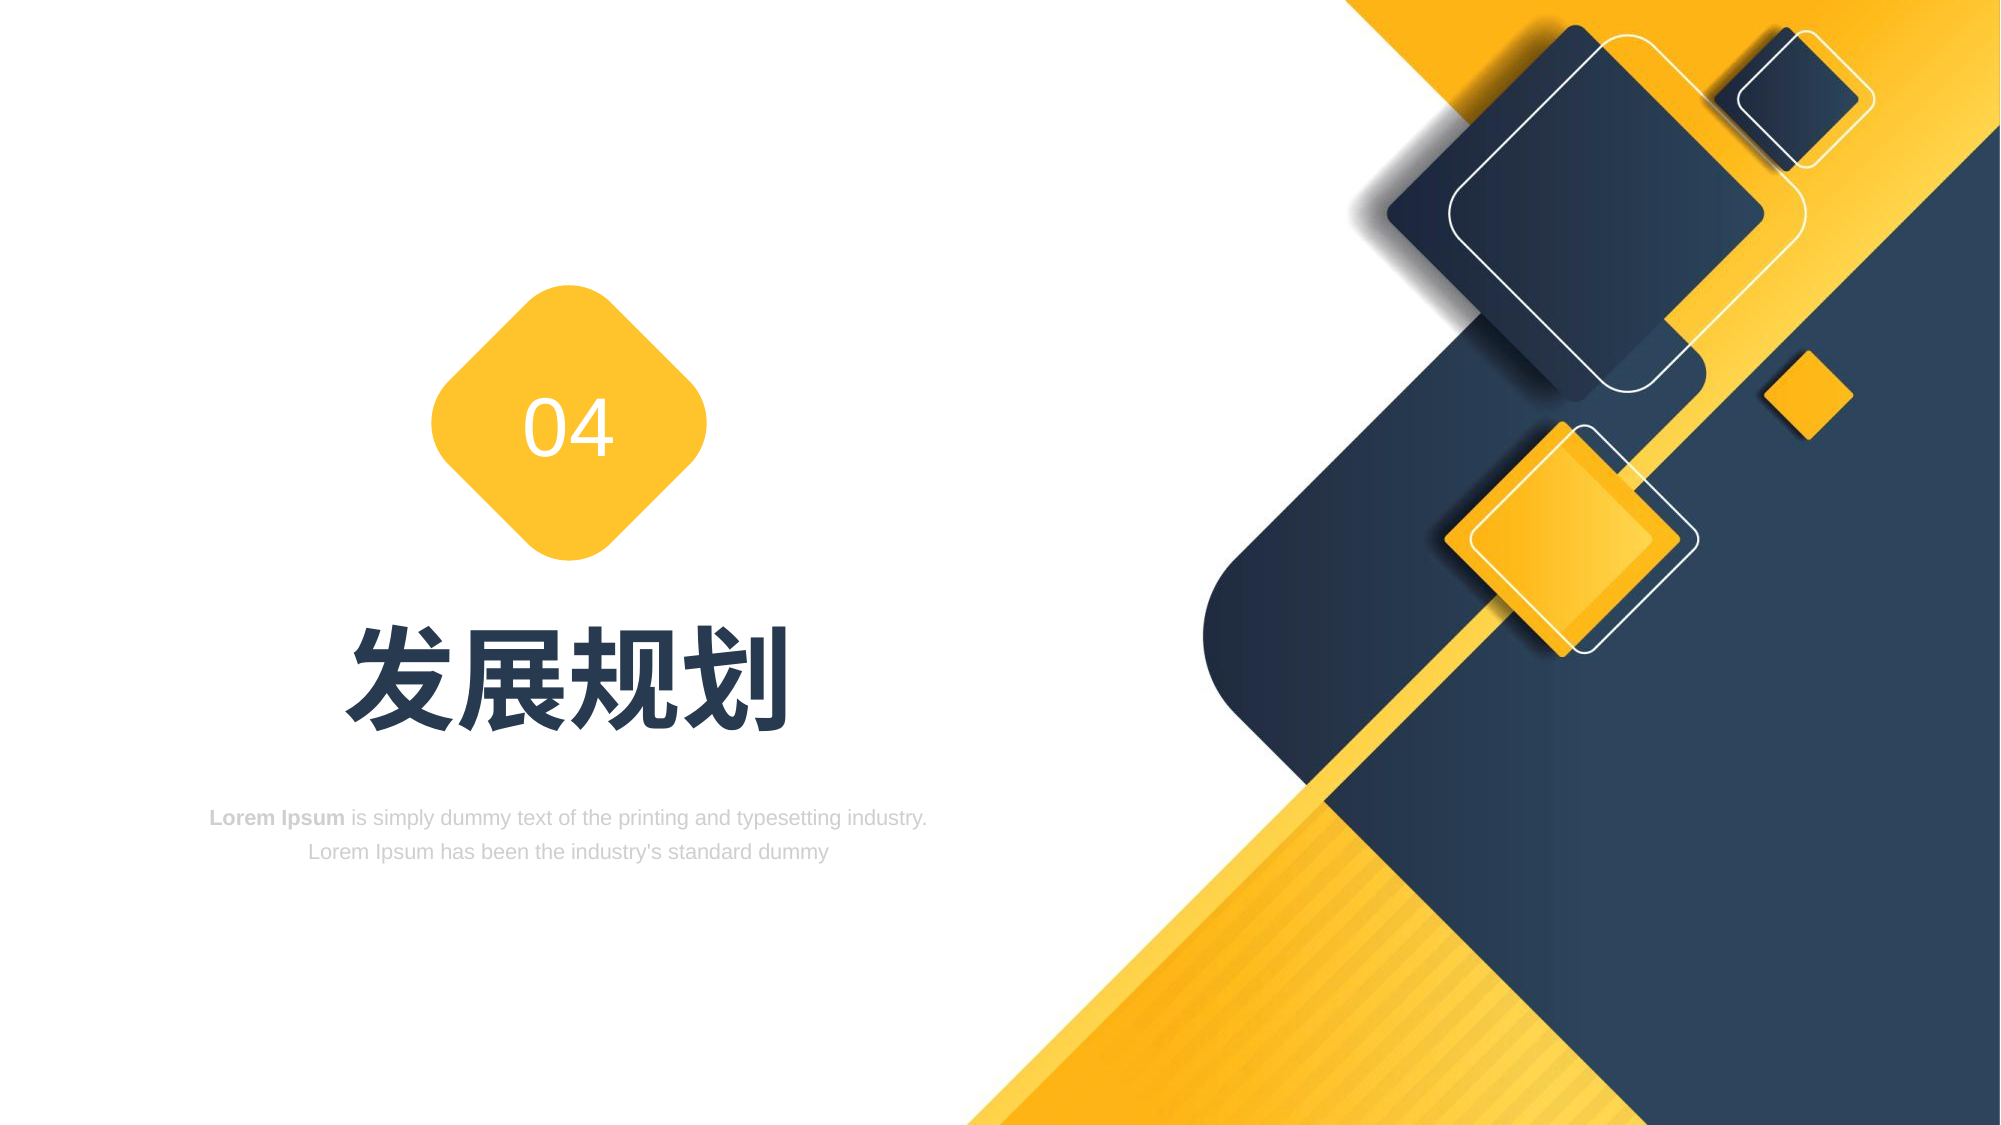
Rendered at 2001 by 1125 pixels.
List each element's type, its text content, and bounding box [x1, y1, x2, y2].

text_box 04 [430, 284, 708, 562]
text_box Lorem Ipsum is simply dummy text of the printing and typesetting industry. Lorem Ipsum has been the industry's standard dummy [183, 788, 955, 871]
text_box 发展规划 [329, 602, 809, 752]
picture [0, 0, 2000, 1125]
